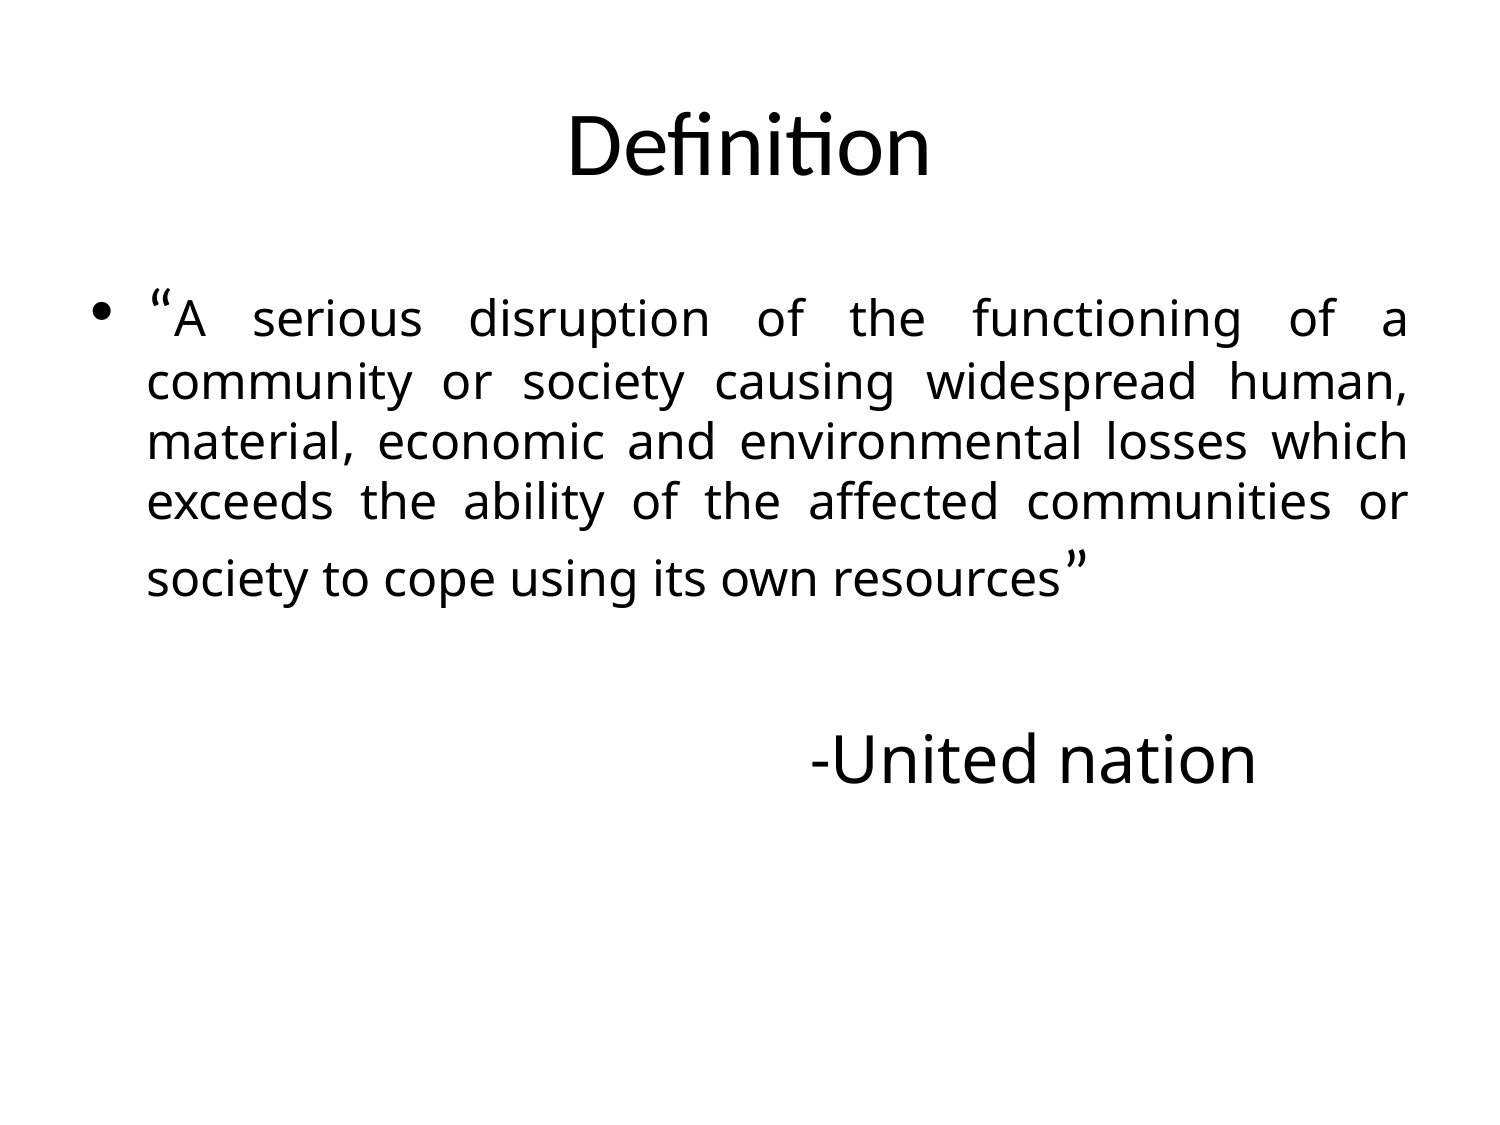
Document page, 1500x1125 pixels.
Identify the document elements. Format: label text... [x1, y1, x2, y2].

list “A serious disruption of the functioning of a community or society causing widespread human, material, economic and environmental losses which exceeds the ability of the affected communities or society to cope using its own resources” -United nation [75, 262, 1425, 1005]
title Definition [75, 45, 1425, 233]
